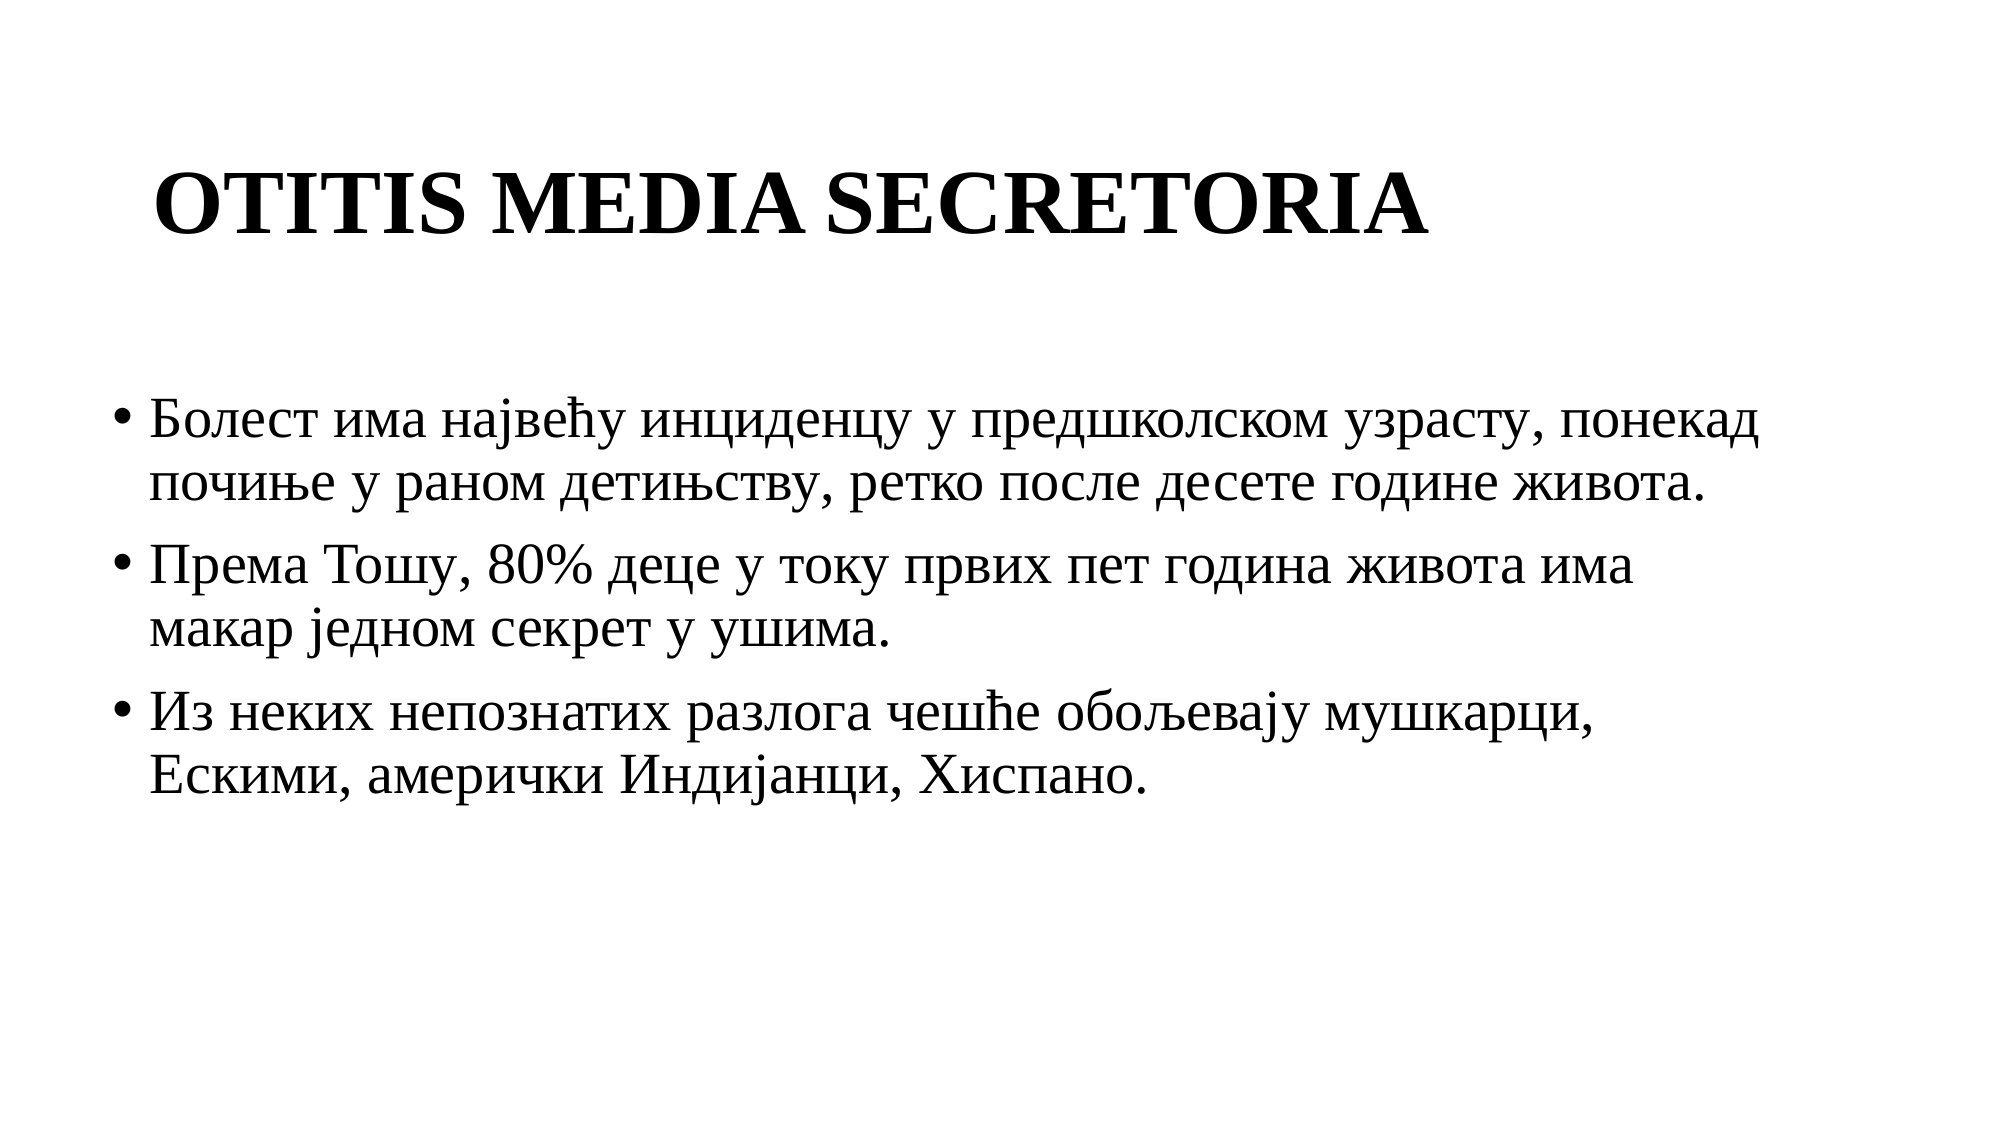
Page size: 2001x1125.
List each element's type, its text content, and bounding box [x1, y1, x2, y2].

title OTITIS MEDIA SECRETORIA [137, 100, 1863, 319]
list Болест има највећу инциденцу у предшколском узрасту, понекад почиње у раном детињству, ретко после десете године живота. Према Тошу, 80% деце у току првих пет година живота има макар једном секрет у ушима. Из неких непознатих разлога чешће обољевају мушкарци, Ескими, амерички Индијанци, Хиспано. [97, 379, 1788, 857]
